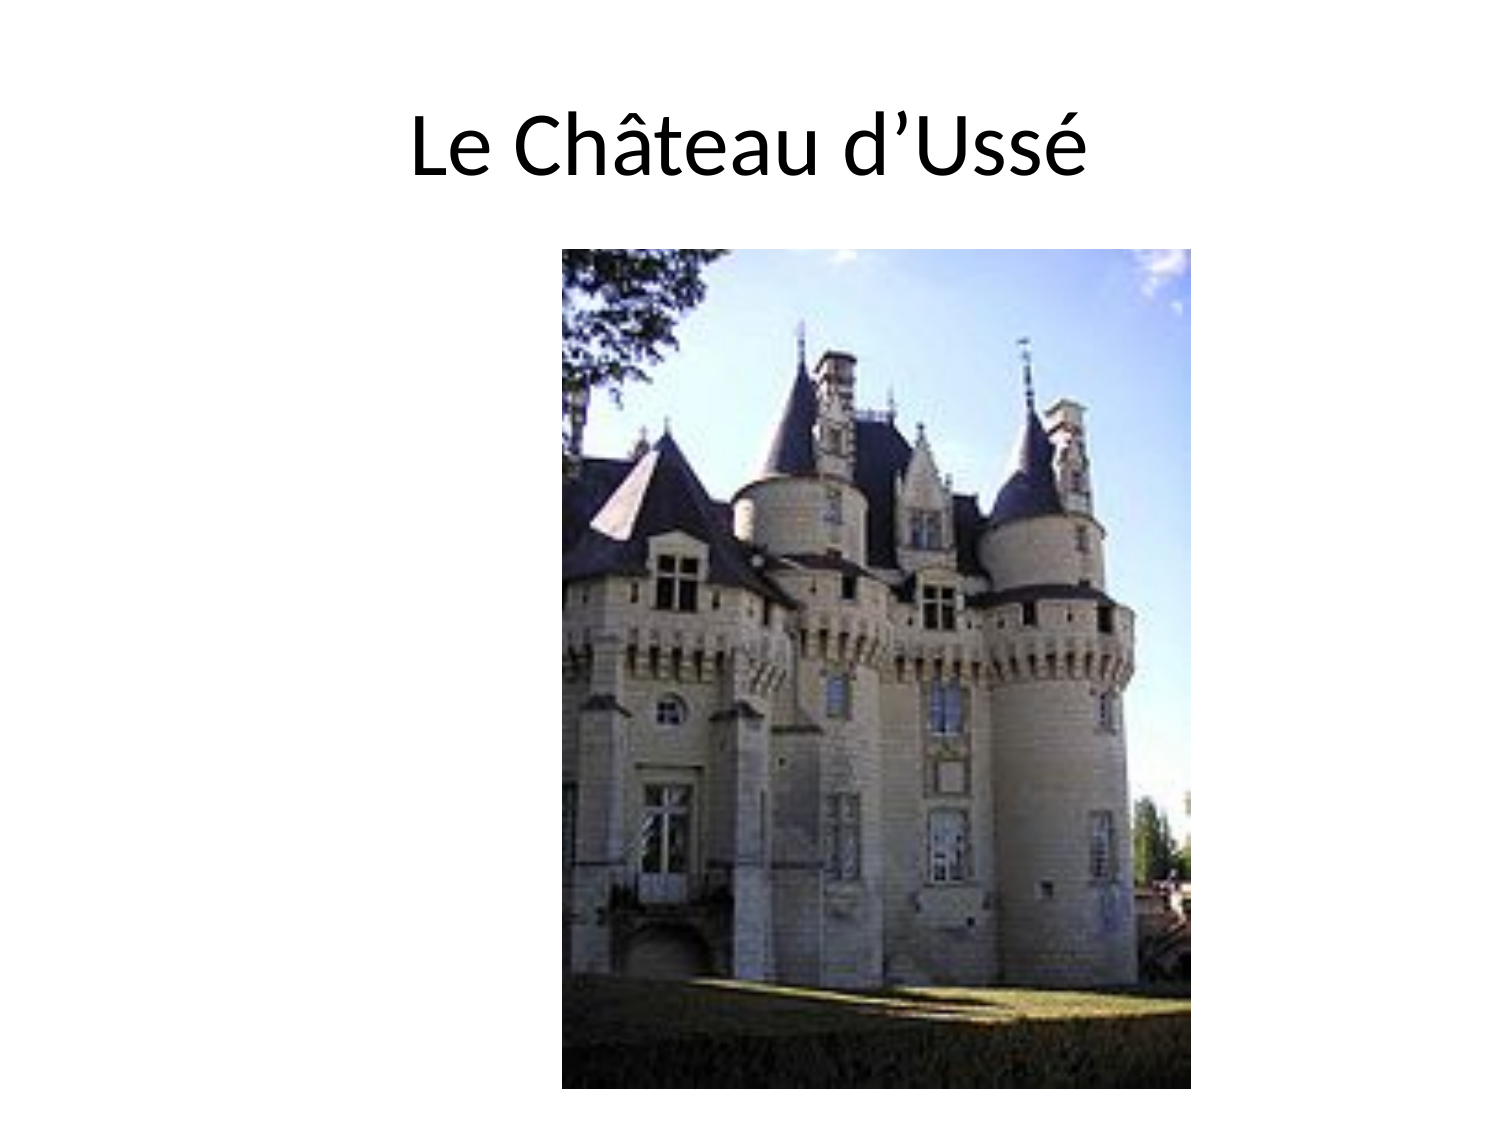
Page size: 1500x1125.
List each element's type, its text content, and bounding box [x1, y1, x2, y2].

title Le Château d’Ussé [74, 44, 1426, 233]
picture [562, 249, 1191, 1089]
